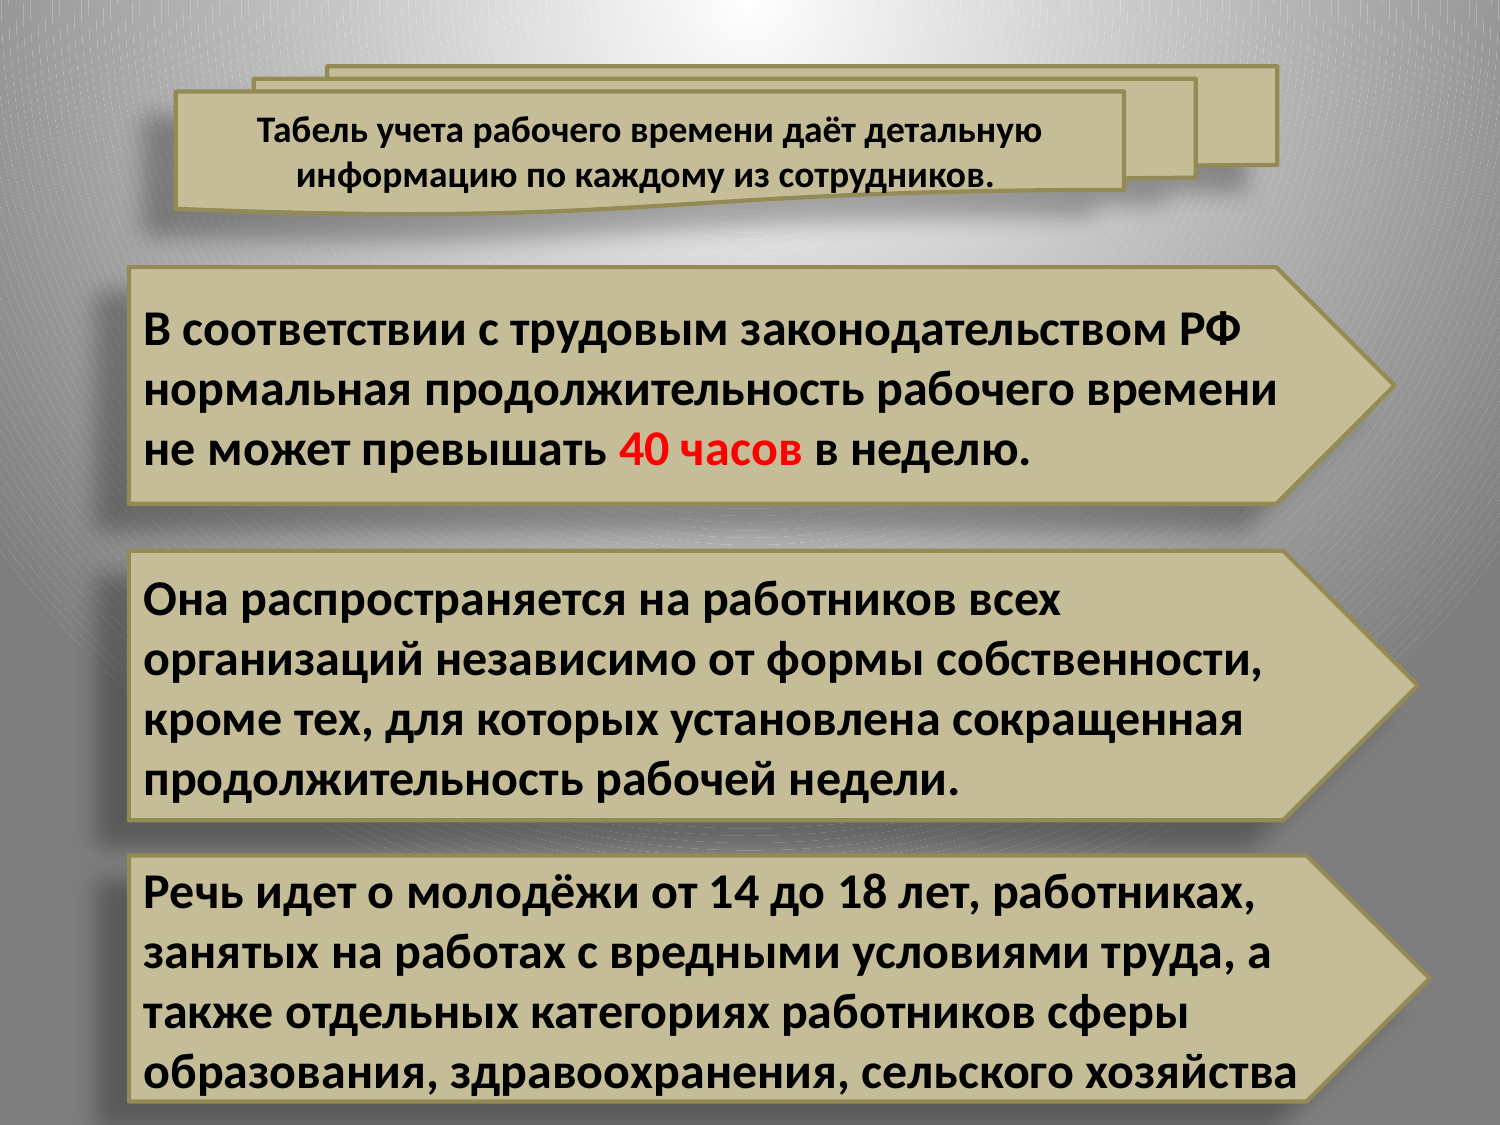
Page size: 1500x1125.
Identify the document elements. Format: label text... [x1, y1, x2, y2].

text_box Речь идет о молодёжи от 14 до 18 лет, работниках, занятых на работах с вредными условиями труда, а также отдельных категориях работников сферы образования, здравоохранения, сельского хозяйства [126, 853, 1432, 1104]
text_box Табель учета рабочего времени даёт детальную информацию по каждому из сотрудников. [173, 64, 1280, 217]
text_box В соответствии с трудовым законодательством РФ нормальная продолжительность рабочего времени не может превышать 40 часов в неделю. [126, 265, 1397, 506]
text_box Она распространяется на работников всех организаций независимо от формы собственности, кроме тех, для которых установлена сокращенная продолжительность рабочей недели. [126, 548, 1421, 823]
